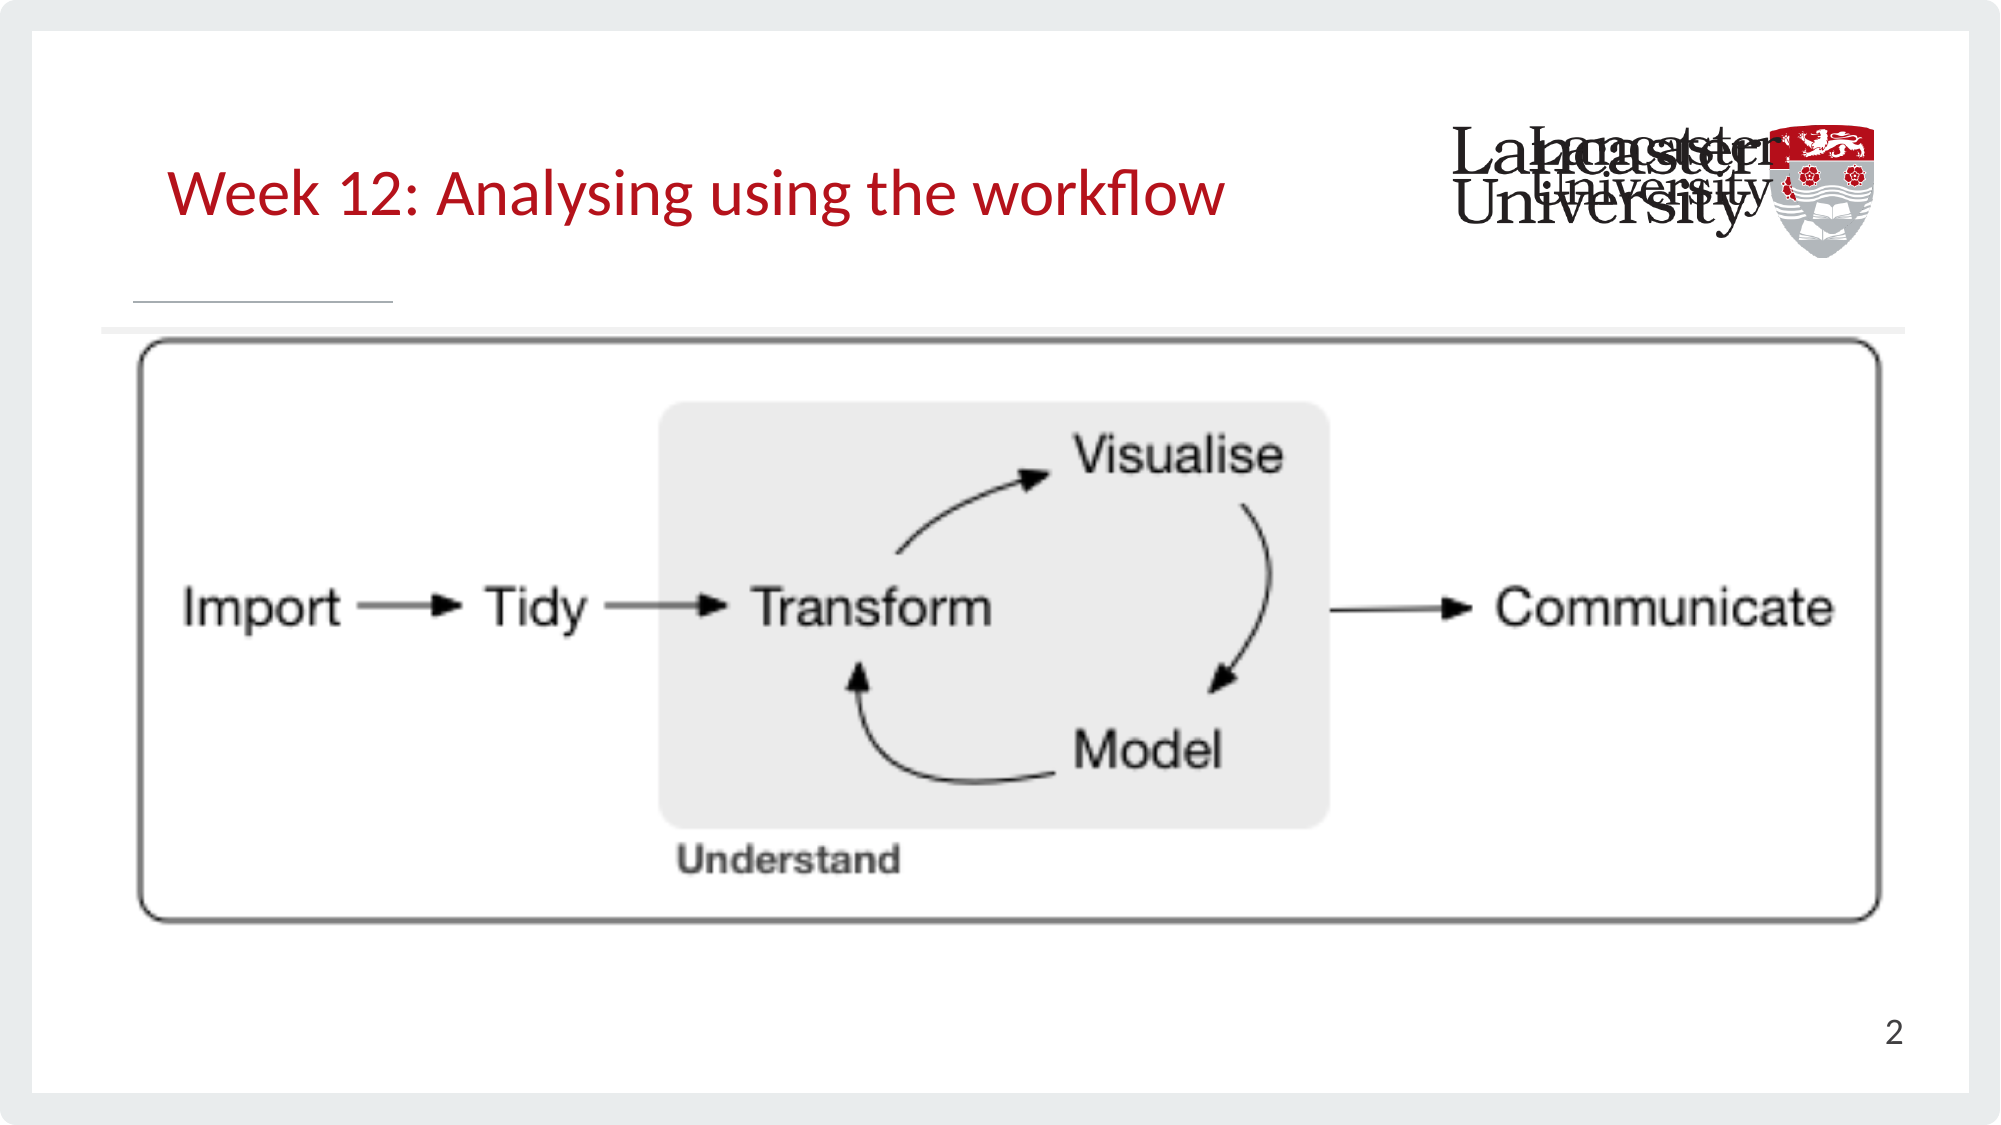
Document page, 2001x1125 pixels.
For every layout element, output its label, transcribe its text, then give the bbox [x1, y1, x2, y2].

text_box Week 12: Analysing using the workflow [152, 92, 1887, 294]
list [100, 323, 1905, 933]
slide_number 2 [1468, 999, 1919, 1060]
